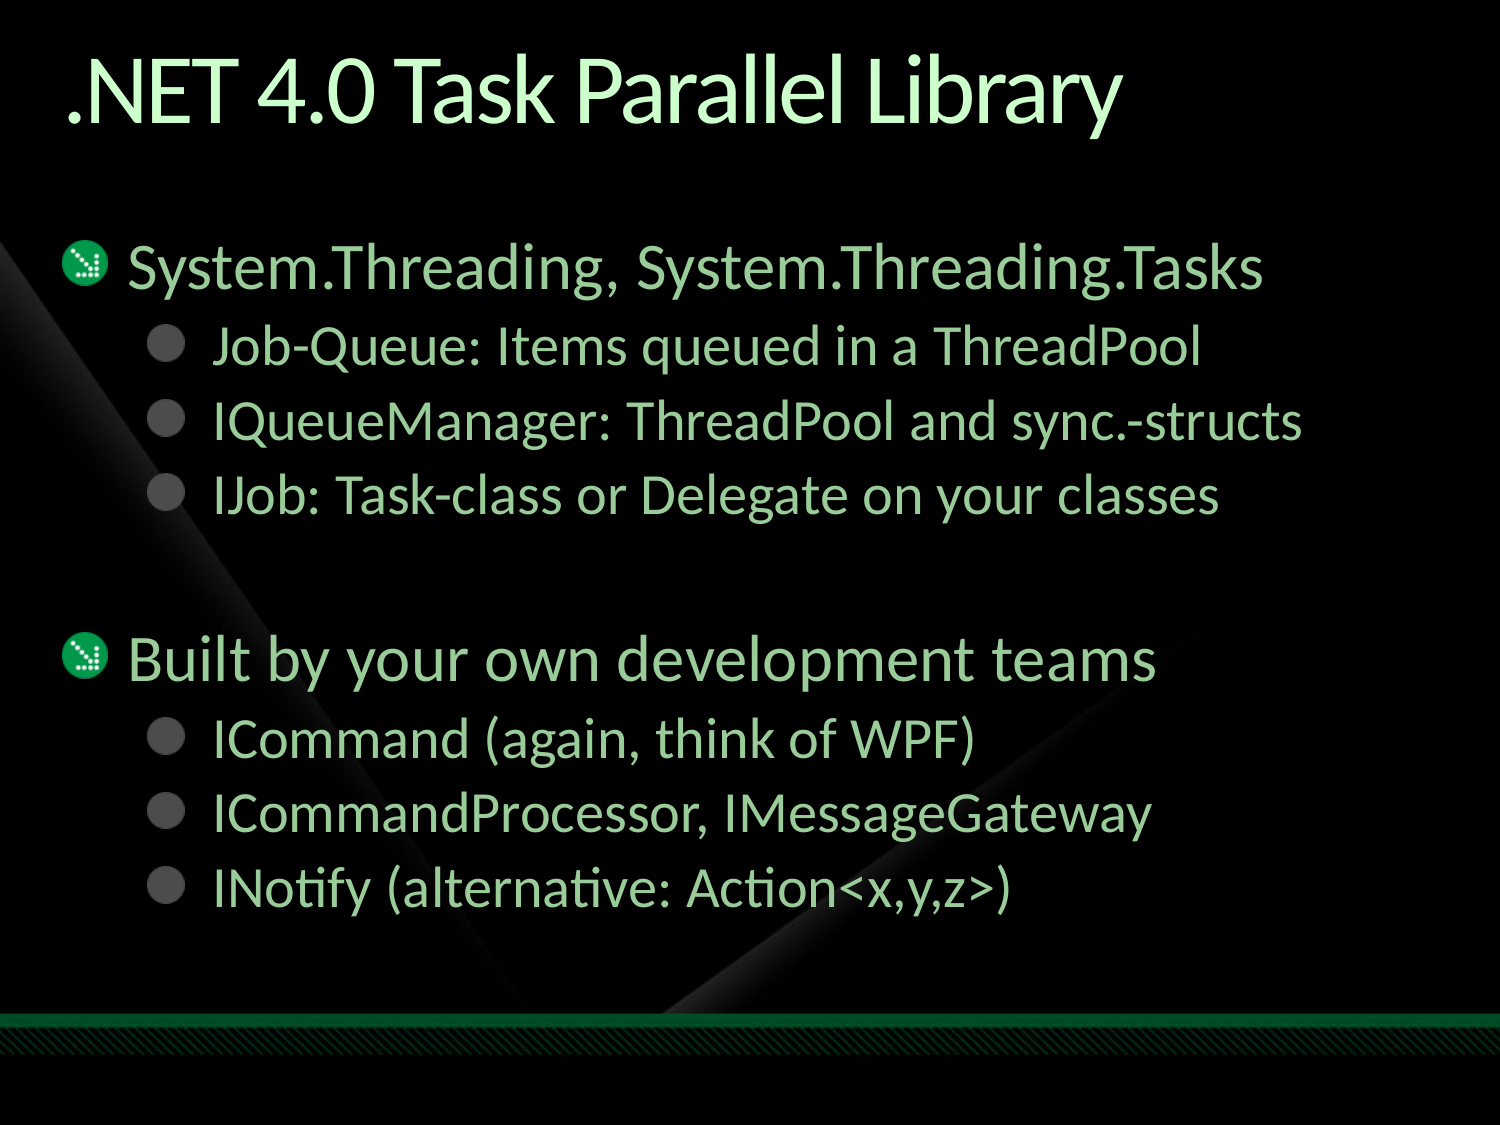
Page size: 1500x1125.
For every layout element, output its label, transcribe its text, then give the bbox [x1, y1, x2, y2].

list System.Threading, System.Threading.Tasks Job-Queue: Items queued in a ThreadPool IQueueManager: ThreadPool and sync.-structs IJob: Task-class or Delegate on your classes Built by your own development teams ICommand (again, think of WPF) ICommandProcessor, IMessageGateway INotify (alternative: Action<x,y,z>) [62, 231, 1438, 595]
picture [0, 0, 1500, 1125]
title .NET 4.0 Task Parallel Library [62, 37, 1438, 147]
